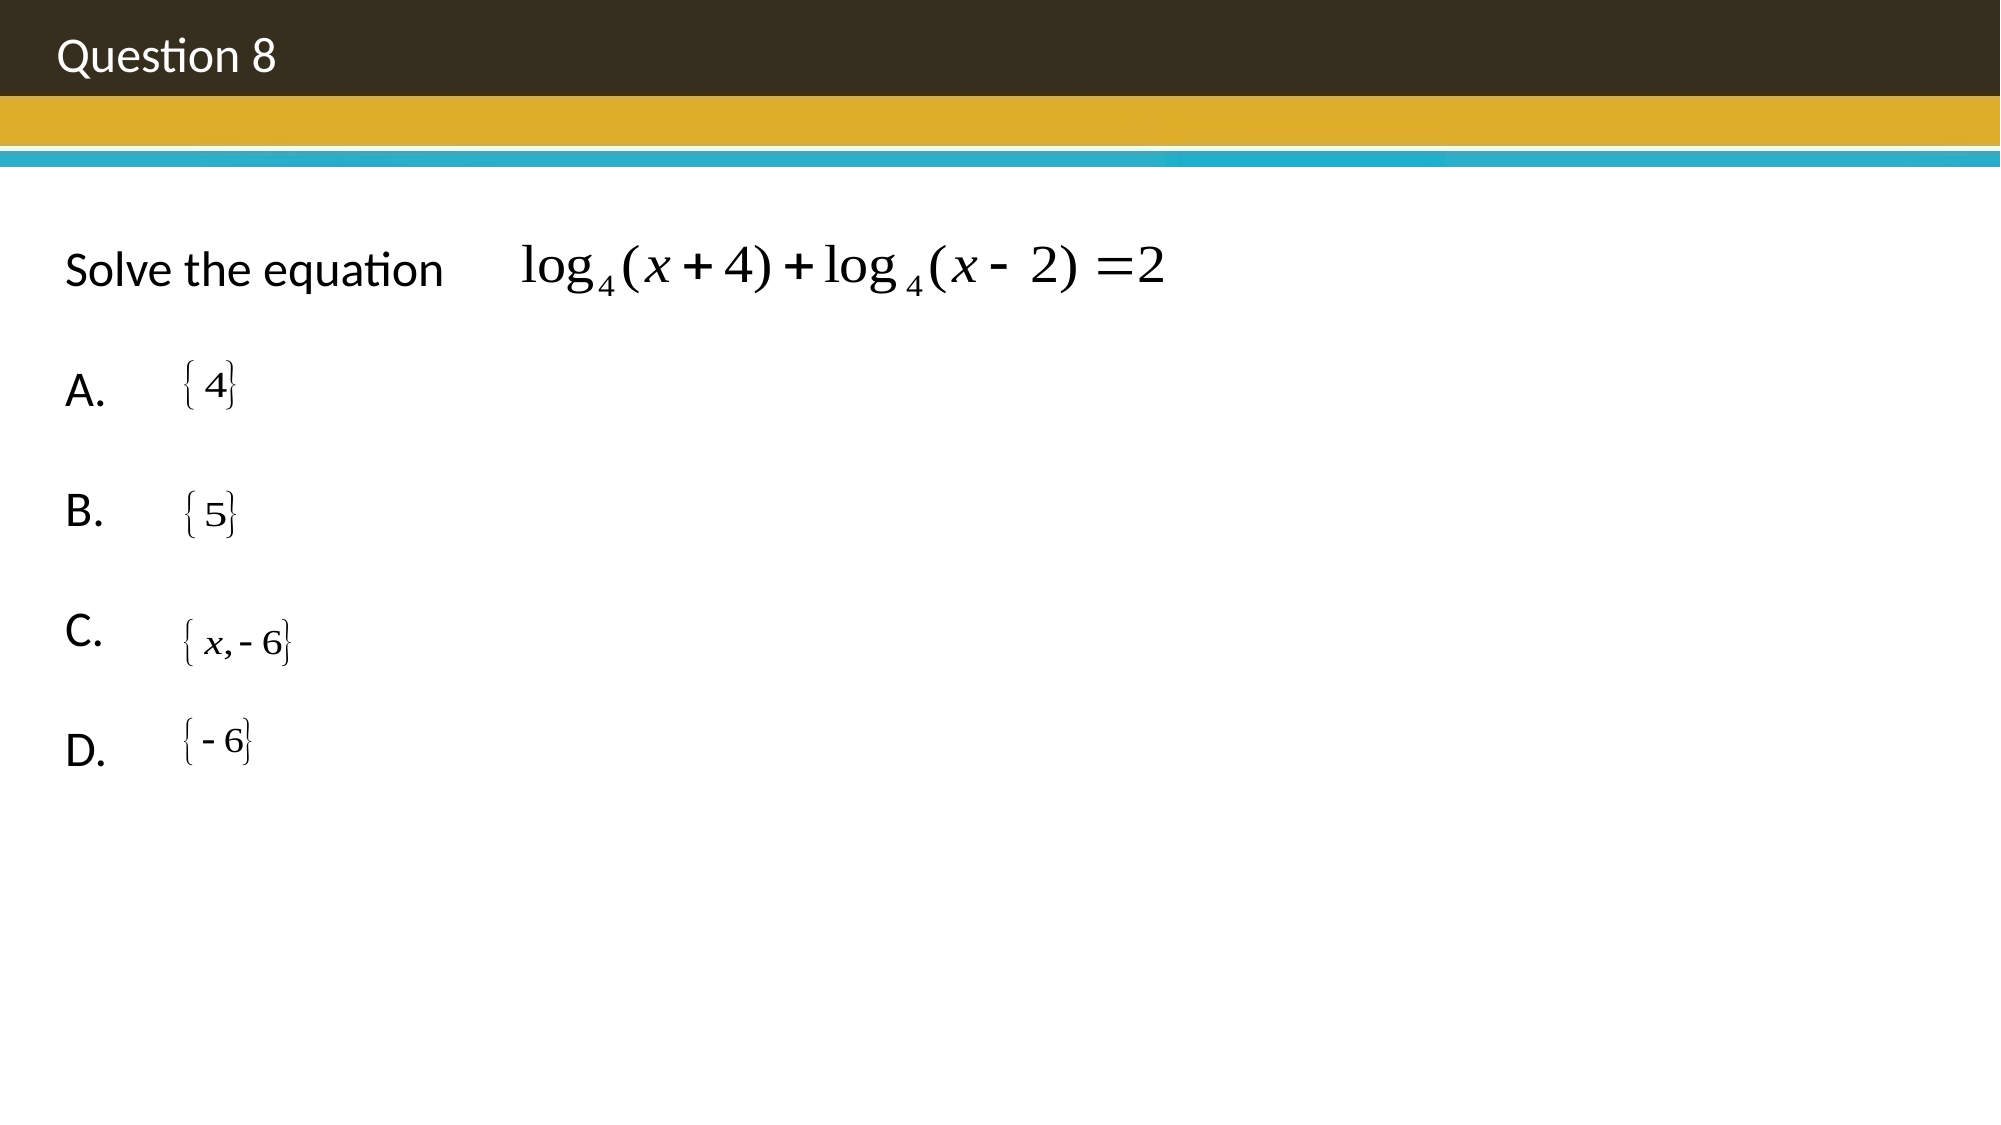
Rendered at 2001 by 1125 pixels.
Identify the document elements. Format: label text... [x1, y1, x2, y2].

picture [179, 487, 255, 547]
picture [513, 229, 1178, 305]
picture [179, 714, 267, 774]
picture [179, 616, 305, 675]
picture [179, 357, 252, 419]
text_box Question 8 [41, 14, 293, 90]
picture [0, 0, 2000, 167]
text_box Solve the equation A. B. C. D. [50, 229, 1950, 1125]
